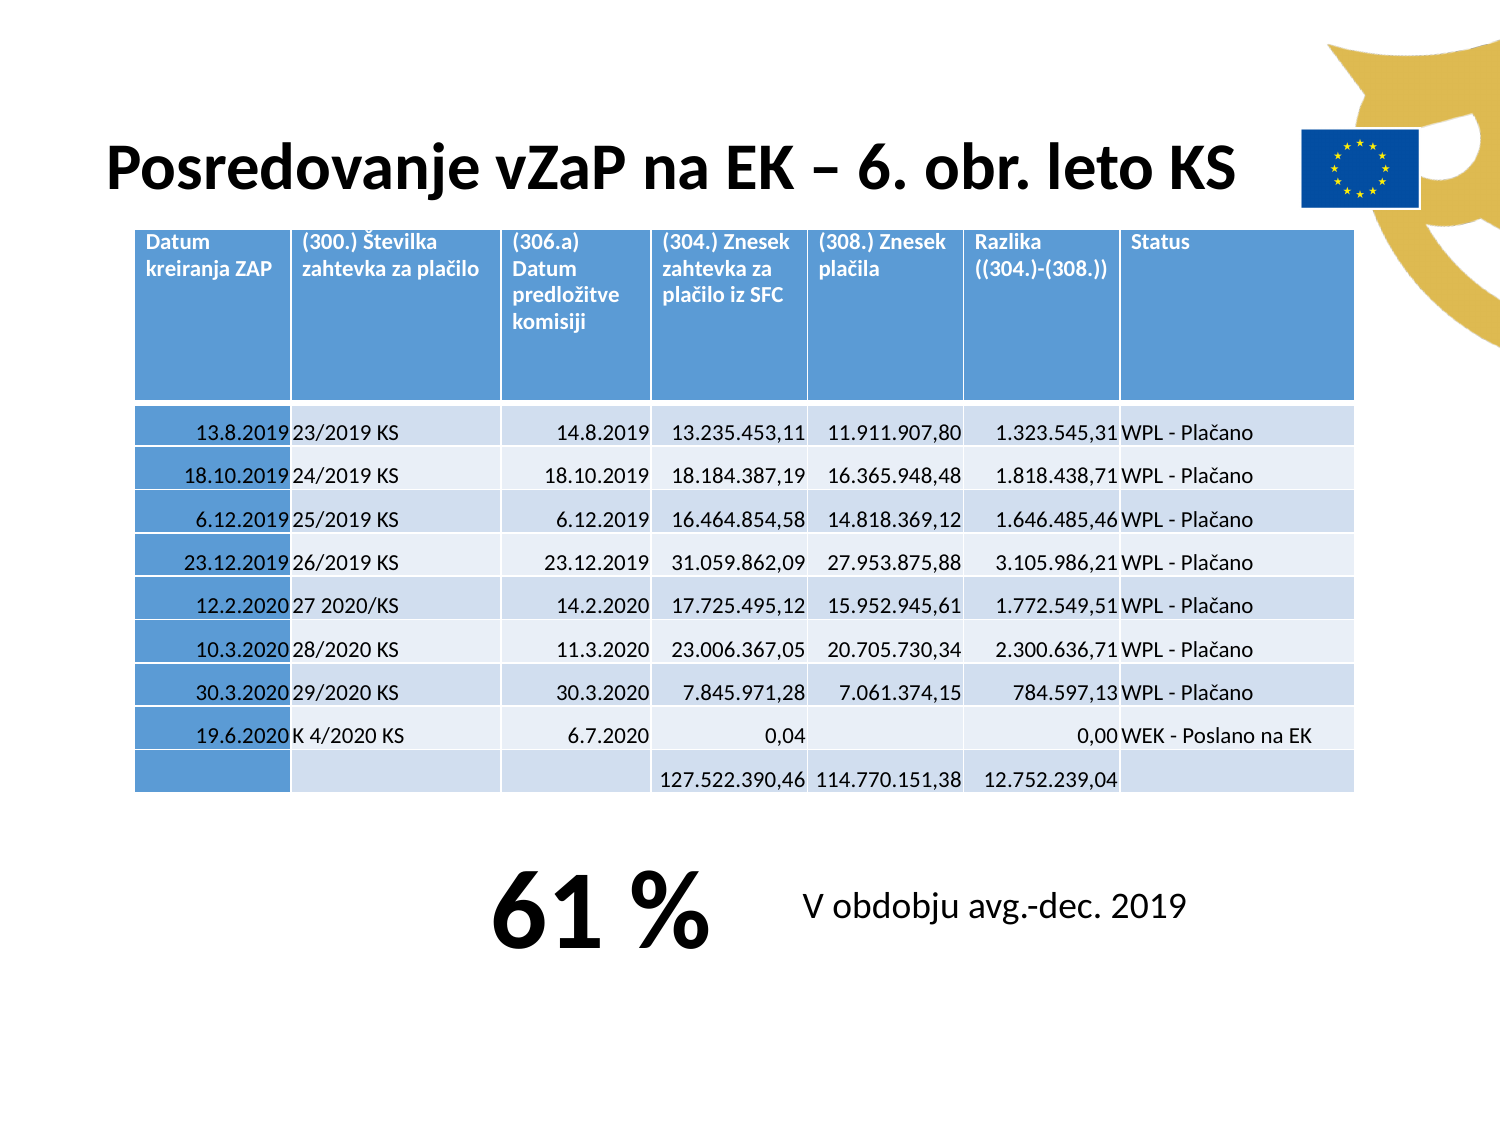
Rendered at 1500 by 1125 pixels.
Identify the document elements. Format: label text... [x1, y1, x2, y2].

table_cell 23.12.2019 [135, 534, 290, 575]
table_cell 14.818.369,12 [808, 490, 963, 532]
table_cell 14.2.2020 [502, 577, 650, 619]
table_cell [1121, 750, 1354, 792]
table_cell 0,04 [652, 707, 807, 749]
table_header (306.a) Datum predložitve komisiji [502, 230, 650, 400]
table_cell 12.752.239,04 [964, 750, 1119, 792]
table_cell 6.7.2020 [502, 707, 650, 749]
table_cell 30.3.2020 [135, 664, 290, 705]
table_cell [292, 750, 500, 792]
table_cell 127.522.390,46 [652, 750, 807, 792]
table_cell 1.772.549,51 [964, 577, 1119, 619]
table_cell 23/2019 KS [292, 406, 500, 445]
text_box V obdobju avg.-dec. 2019 [787, 873, 1203, 934]
table_cell 6.12.2019 [135, 490, 290, 532]
table_cell 24/2019 KS [292, 447, 500, 489]
table_cell 28/2020 KS [292, 620, 500, 662]
table_cell 13.235.453,11 [652, 406, 807, 445]
table_cell 25/2019 KS [292, 490, 500, 532]
table_cell 13.8.2019 [135, 406, 290, 445]
table_cell WPL - Plačano [1121, 447, 1354, 489]
table_cell [135, 750, 290, 792]
table_cell 1.818.438,71 [964, 447, 1119, 489]
table_cell 16.365.948,48 [808, 447, 963, 489]
list Posredovanje vZaP na EK – 6. obr. leto KS [91, 79, 1256, 257]
table_cell [808, 707, 963, 749]
table_cell WPL - Plačano [1121, 490, 1354, 532]
table_cell 15.952.945,61 [808, 577, 963, 619]
table_cell 0,00 [964, 707, 1119, 749]
table_cell 17.725.495,12 [652, 577, 807, 619]
picture [1299, 0, 1500, 488]
table_cell WPL - Plačano [1121, 620, 1354, 662]
table_cell 30.3.2020 [502, 664, 650, 705]
table_cell 27.953.875,88 [808, 534, 963, 575]
table_cell 20.705.730,34 [808, 620, 963, 662]
table_cell 7.845.971,28 [652, 664, 807, 705]
table_header Datum kreiranja ZAP [135, 230, 290, 400]
table_cell 26/2019 KS [292, 534, 500, 575]
table_cell 7.061.374,15 [808, 664, 963, 705]
table_cell 23.006.367,05 [652, 620, 807, 662]
table_cell 19.6.2020 [135, 707, 290, 749]
table_cell 18.10.2019 [135, 447, 290, 489]
table_cell 114.770.151,38 [808, 750, 963, 792]
table_cell 31.059.862,09 [652, 534, 807, 575]
table_cell 12.2.2020 [135, 577, 290, 619]
table_cell 784.597,13 [964, 664, 1119, 705]
table_cell WPL - Plačano [1121, 534, 1354, 575]
table_cell 11.911.907,80 [808, 406, 963, 445]
table_header Razlika ((304.)-(308.)) [964, 230, 1119, 400]
table_cell [502, 750, 650, 792]
table_header (300.) Številka zahtevka za plačilo [292, 230, 500, 400]
table_header Status [1121, 230, 1354, 400]
table_cell 23.12.2019 [502, 534, 650, 575]
table_cell 27 2020/KS [292, 577, 500, 619]
table_cell 3.105.986,21 [964, 534, 1119, 575]
table_cell 16.464.854,58 [652, 490, 807, 532]
table_cell 29/2020 KS [292, 664, 500, 705]
table_cell 18.184.387,19 [652, 447, 807, 489]
table_cell WPL - Plačano [1121, 406, 1354, 445]
table_cell WEK - Poslano na EK [1121, 707, 1354, 749]
table_cell WPL - Plačano [1121, 577, 1354, 619]
table_header (308.) Znesek plačila [808, 230, 963, 400]
table_cell 1.323.545,31 [964, 406, 1119, 445]
table_cell 1.646.485,46 [964, 490, 1119, 532]
table_cell WPL - Plačano [1121, 664, 1354, 705]
table_cell 2.300.636,71 [964, 620, 1119, 662]
table_cell K 4/2020 KS [292, 707, 500, 749]
table_cell 10.3.2020 [135, 620, 290, 662]
table_cell 11.3.2020 [502, 620, 650, 662]
table_cell 6.12.2019 [502, 490, 650, 532]
table_cell 18.10.2019 [502, 447, 650, 489]
text_box 61 % [475, 828, 727, 979]
table_cell 14.8.2019 [502, 406, 650, 445]
table_header (304.) Znesek zahtevka za plačilo iz SFC [652, 230, 807, 400]
